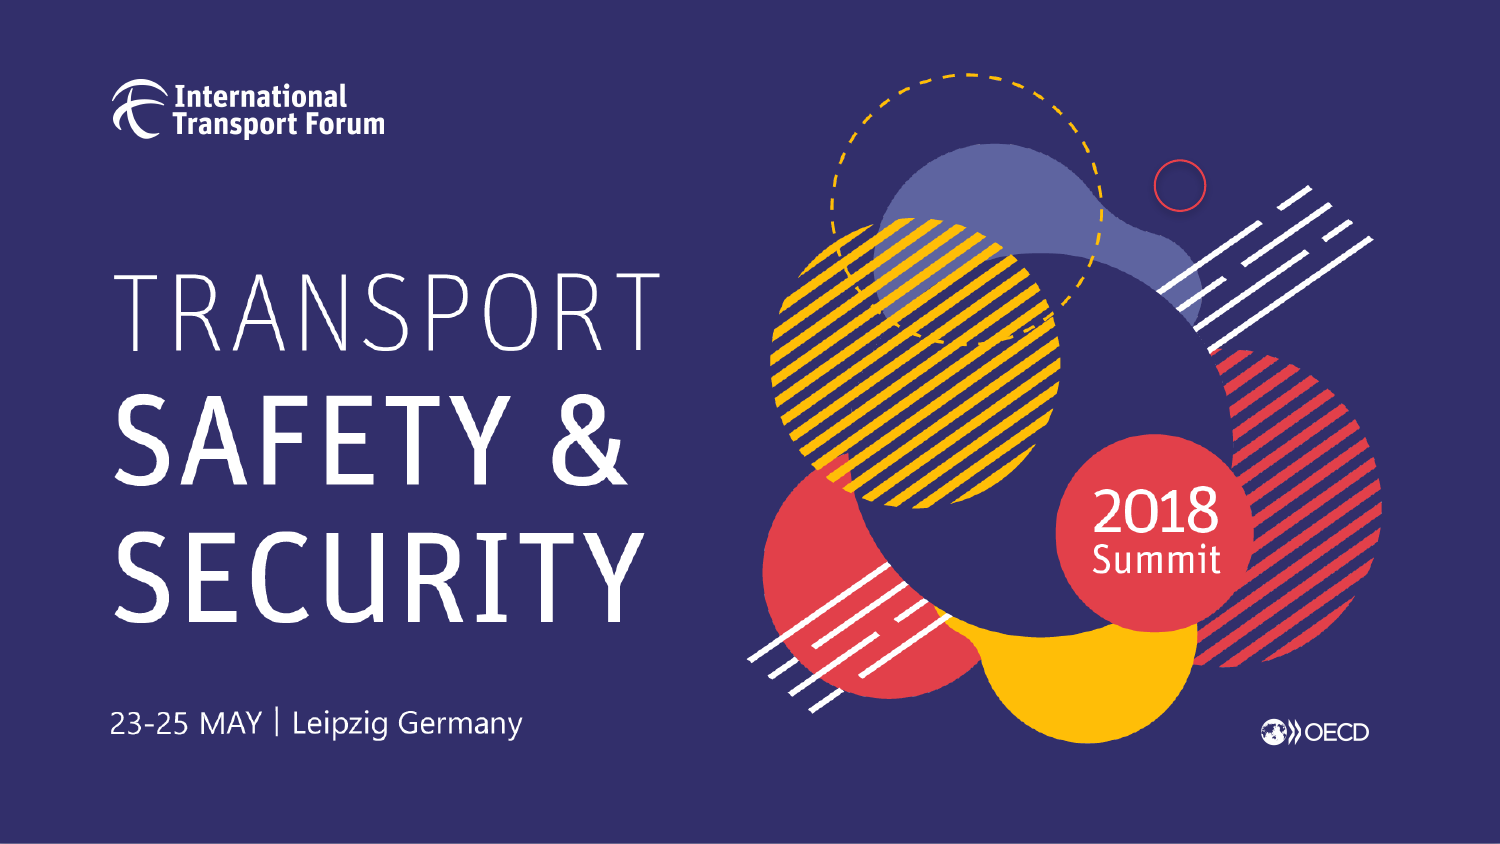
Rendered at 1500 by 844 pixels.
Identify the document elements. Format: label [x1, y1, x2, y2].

picture [87, 212, 691, 650]
picture [718, 44, 1403, 765]
picture [112, 79, 384, 140]
picture [88, 681, 585, 772]
